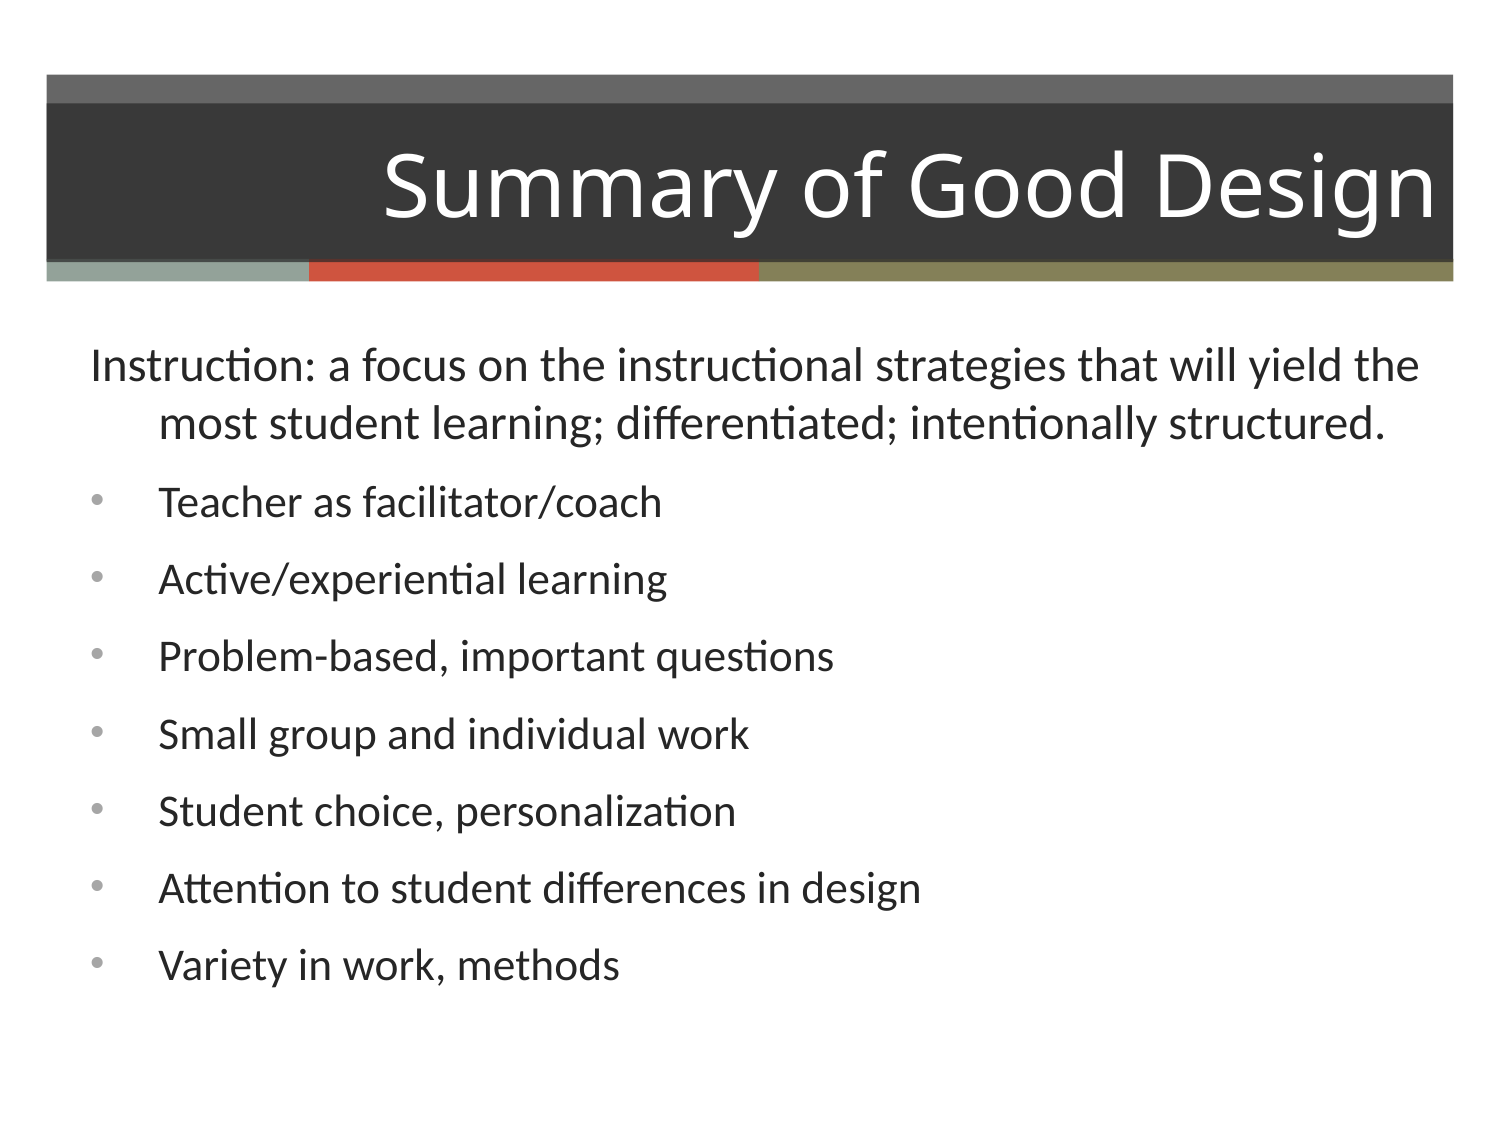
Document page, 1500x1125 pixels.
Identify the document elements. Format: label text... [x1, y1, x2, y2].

title Summary of Good Design [46, 103, 1454, 263]
list Instruction: a focus on the instructional strategies that will yield the most student learning; differentiated; intentionally structured. Teacher as facilitator/coach Active/experiential learning Problem-based, important questions Small group and individual work Student choice, personalization Attention to student differences in design Variety in work, methods [75, 324, 1454, 1038]
